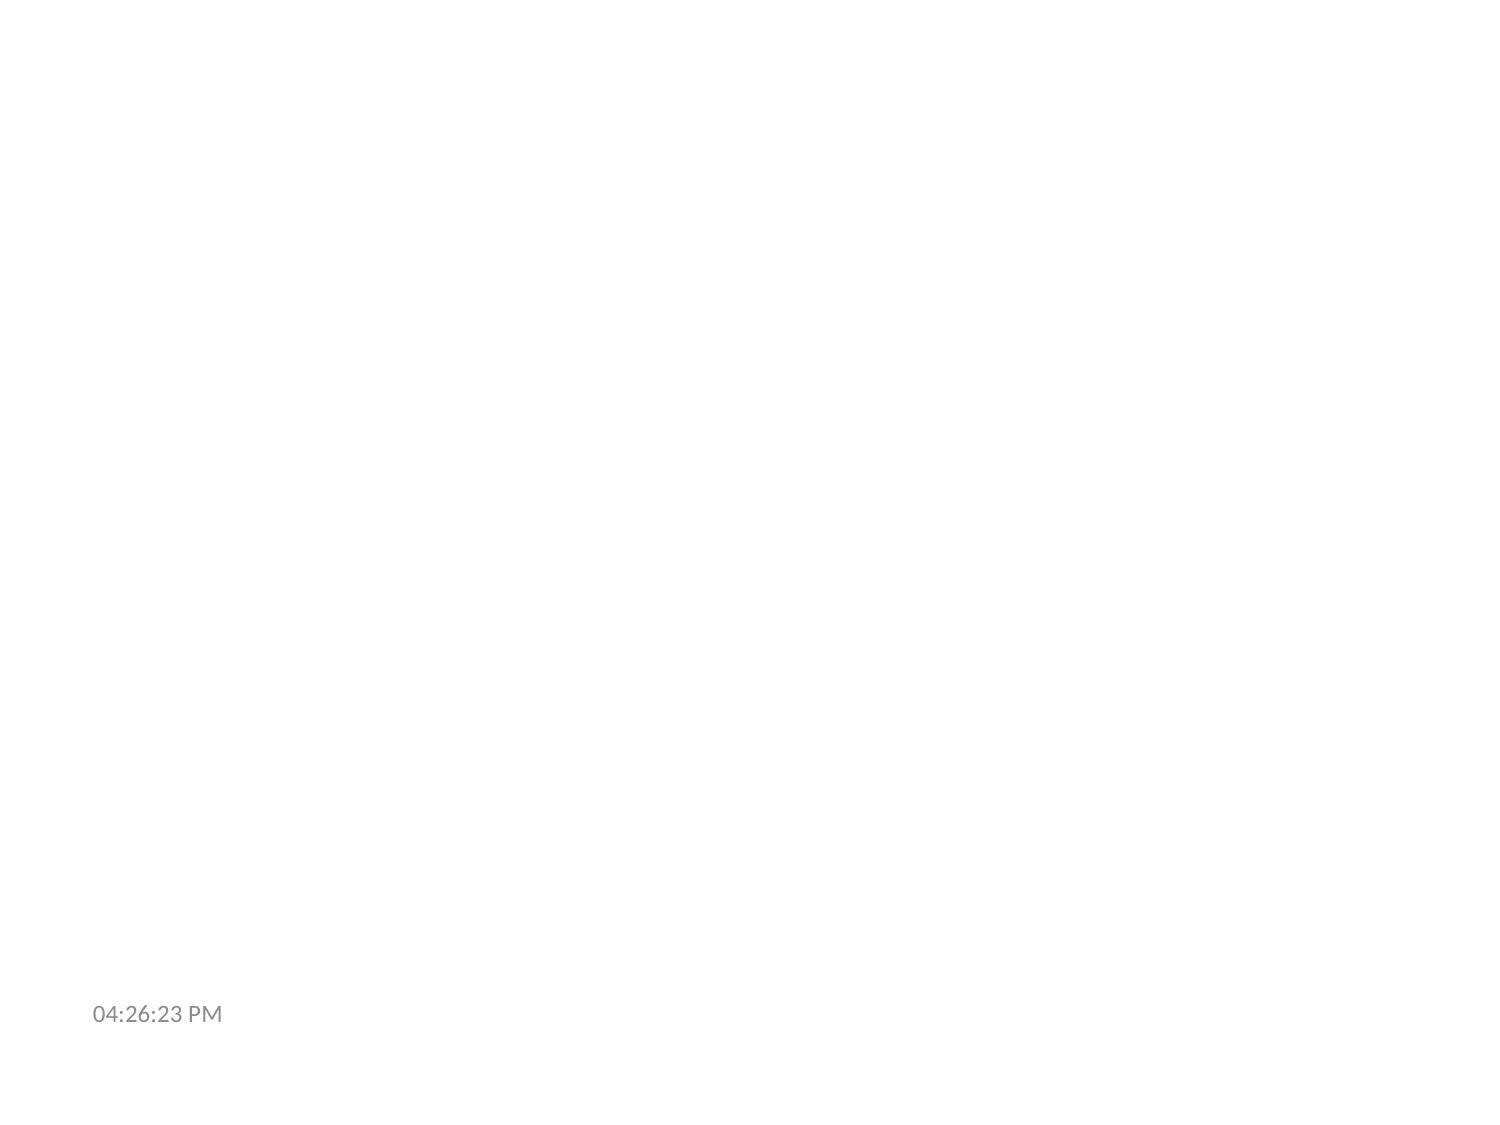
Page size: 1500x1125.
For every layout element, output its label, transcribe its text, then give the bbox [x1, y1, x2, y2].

text_box 3:35:09 PM [77, 982, 428, 1043]
